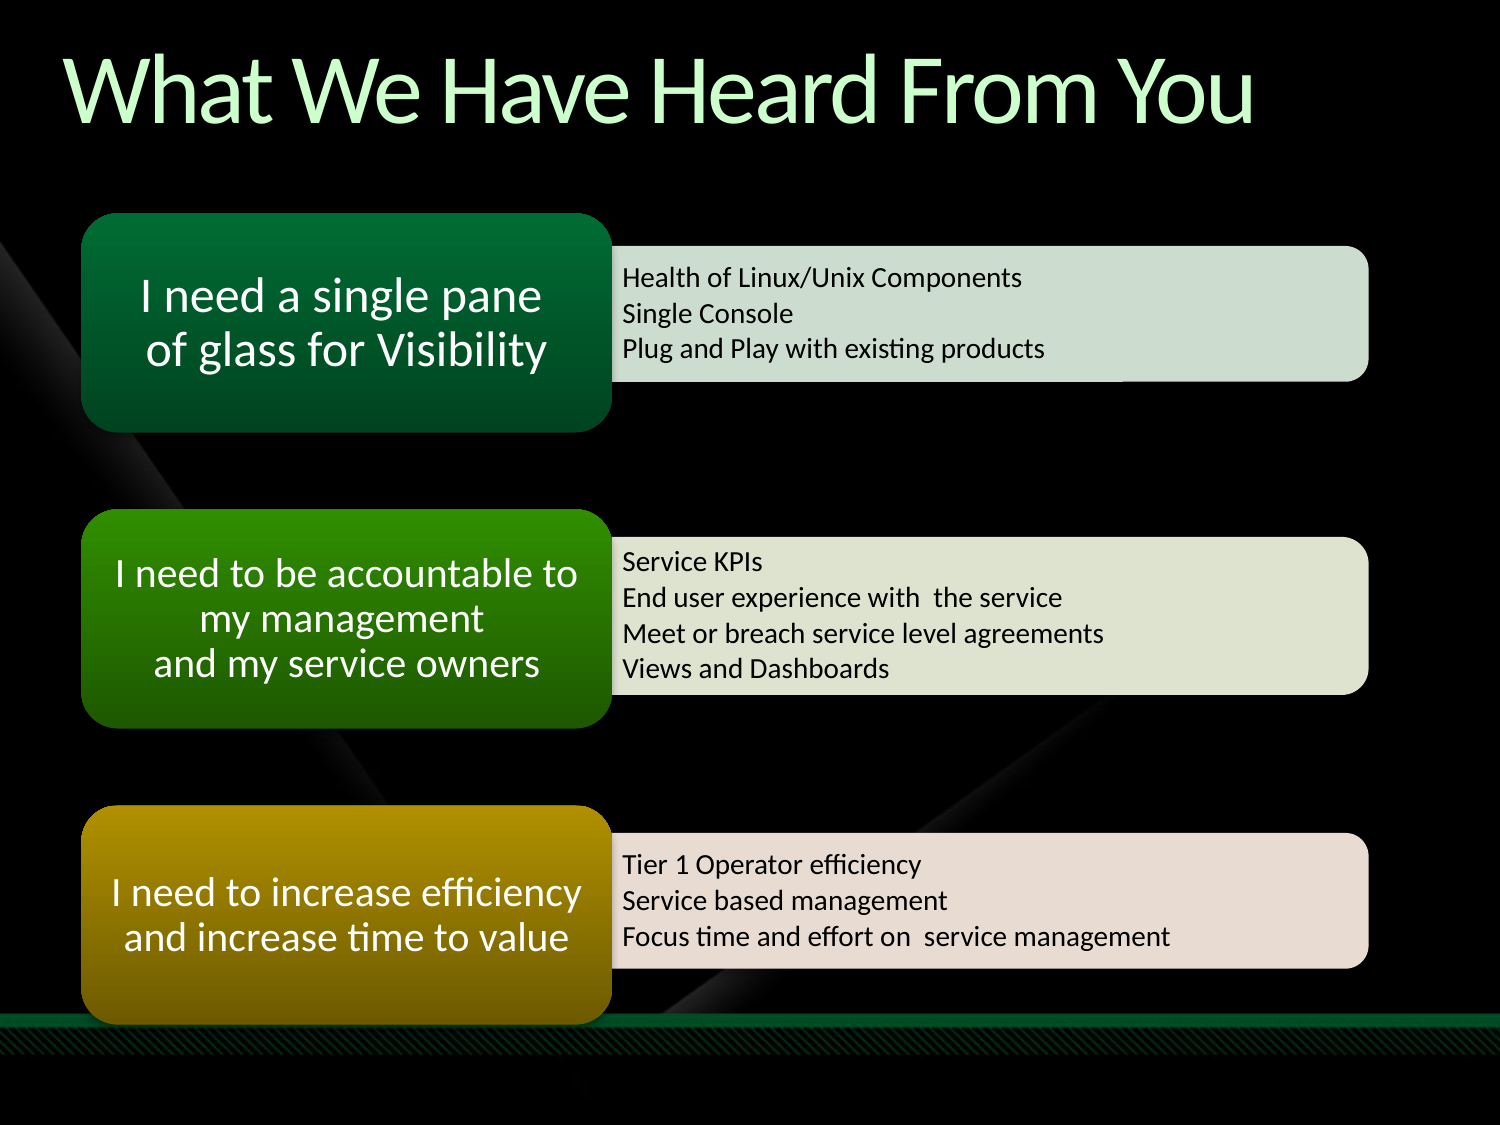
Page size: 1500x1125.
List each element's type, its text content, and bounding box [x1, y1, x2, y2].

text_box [617, 246, 1369, 382]
picture [0, 0, 1500, 1125]
title What We Have Heard From You [62, 37, 1438, 147]
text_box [617, 537, 1369, 695]
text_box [80, 509, 613, 729]
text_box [80, 805, 613, 1025]
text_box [80, 213, 613, 433]
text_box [617, 833, 1369, 969]
